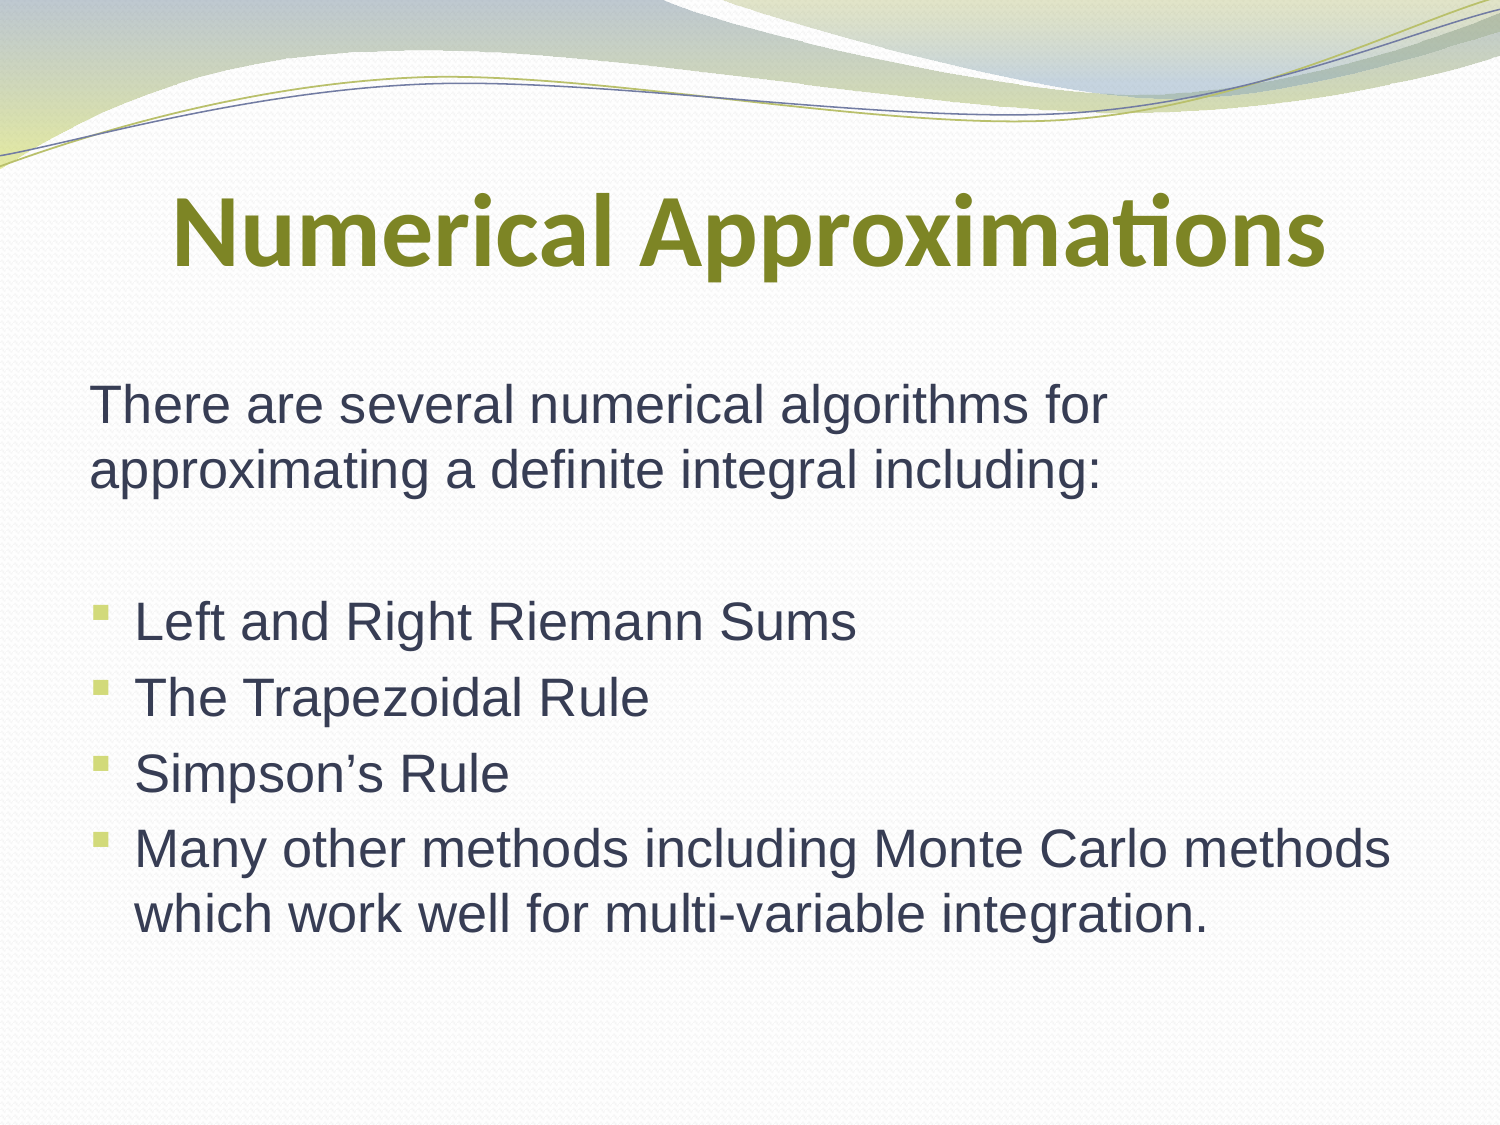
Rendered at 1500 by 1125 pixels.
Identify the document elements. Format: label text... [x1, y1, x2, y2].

list There are several numerical algorithms for approximating a definite integral including: Left and Right Riemann Sums The Trapezoidal Rule Simpson’s Rule Many other methods including Monte Carlo methods which work well for multi-variable integration. [75, 362, 1425, 970]
title Numerical Approximations [75, 99, 1425, 288]
